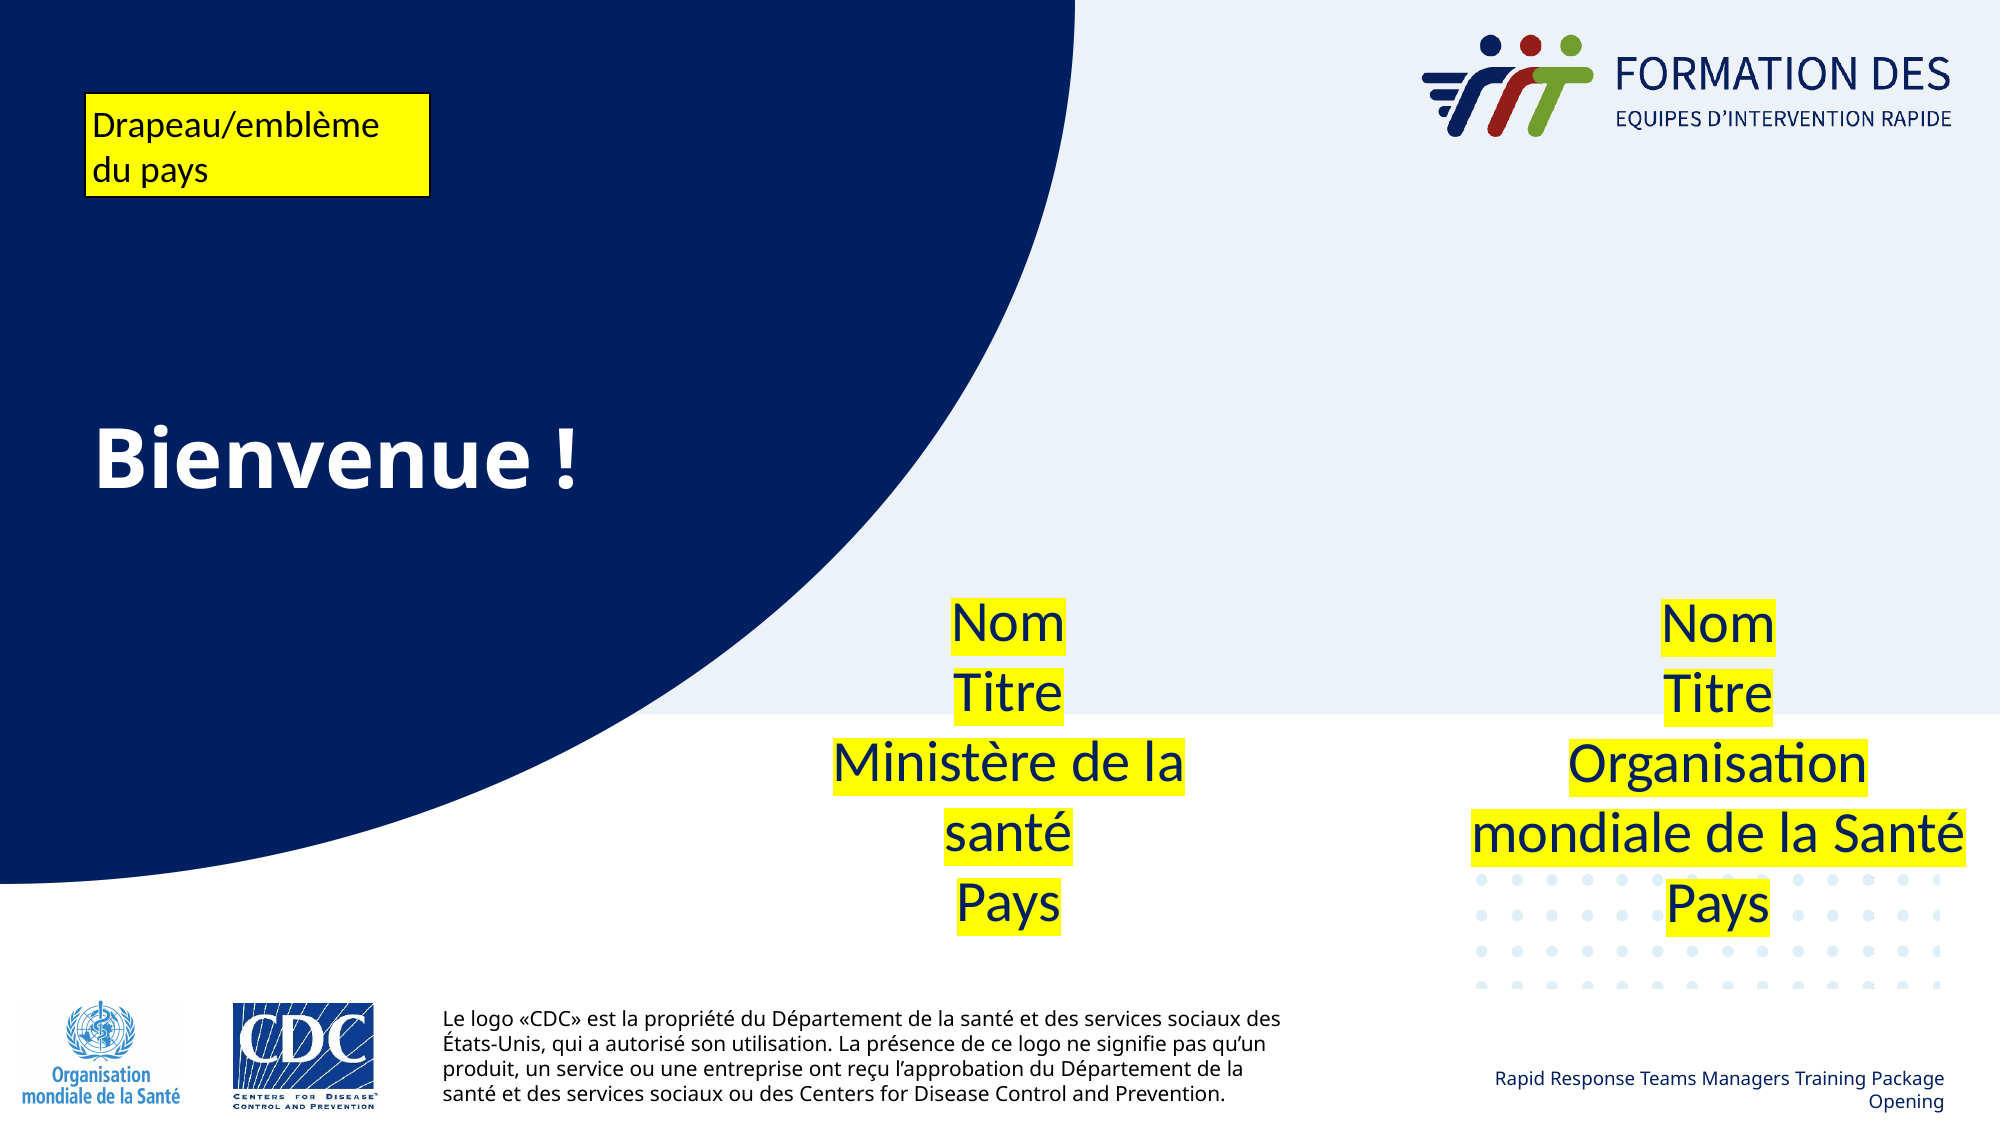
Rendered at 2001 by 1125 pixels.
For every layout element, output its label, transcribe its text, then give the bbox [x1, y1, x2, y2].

picture [21, 999, 181, 1105]
picture [233, 1003, 378, 1109]
slide_number 4 [1883, 1038, 1915, 1091]
picture [1420, 34, 1953, 137]
text_box Nom Titre Ministère de la santé Pays [782, 575, 1235, 941]
picture [1476, 942, 1940, 989]
text_box Nom Titre Organisation mondiale de la Santé Pays [1448, 576, 1988, 942]
title Bienvenue ! [84, 259, 822, 657]
picture [0, 0, 1075, 884]
text_box Drapeau/emblème du pays [84, 92, 431, 198]
